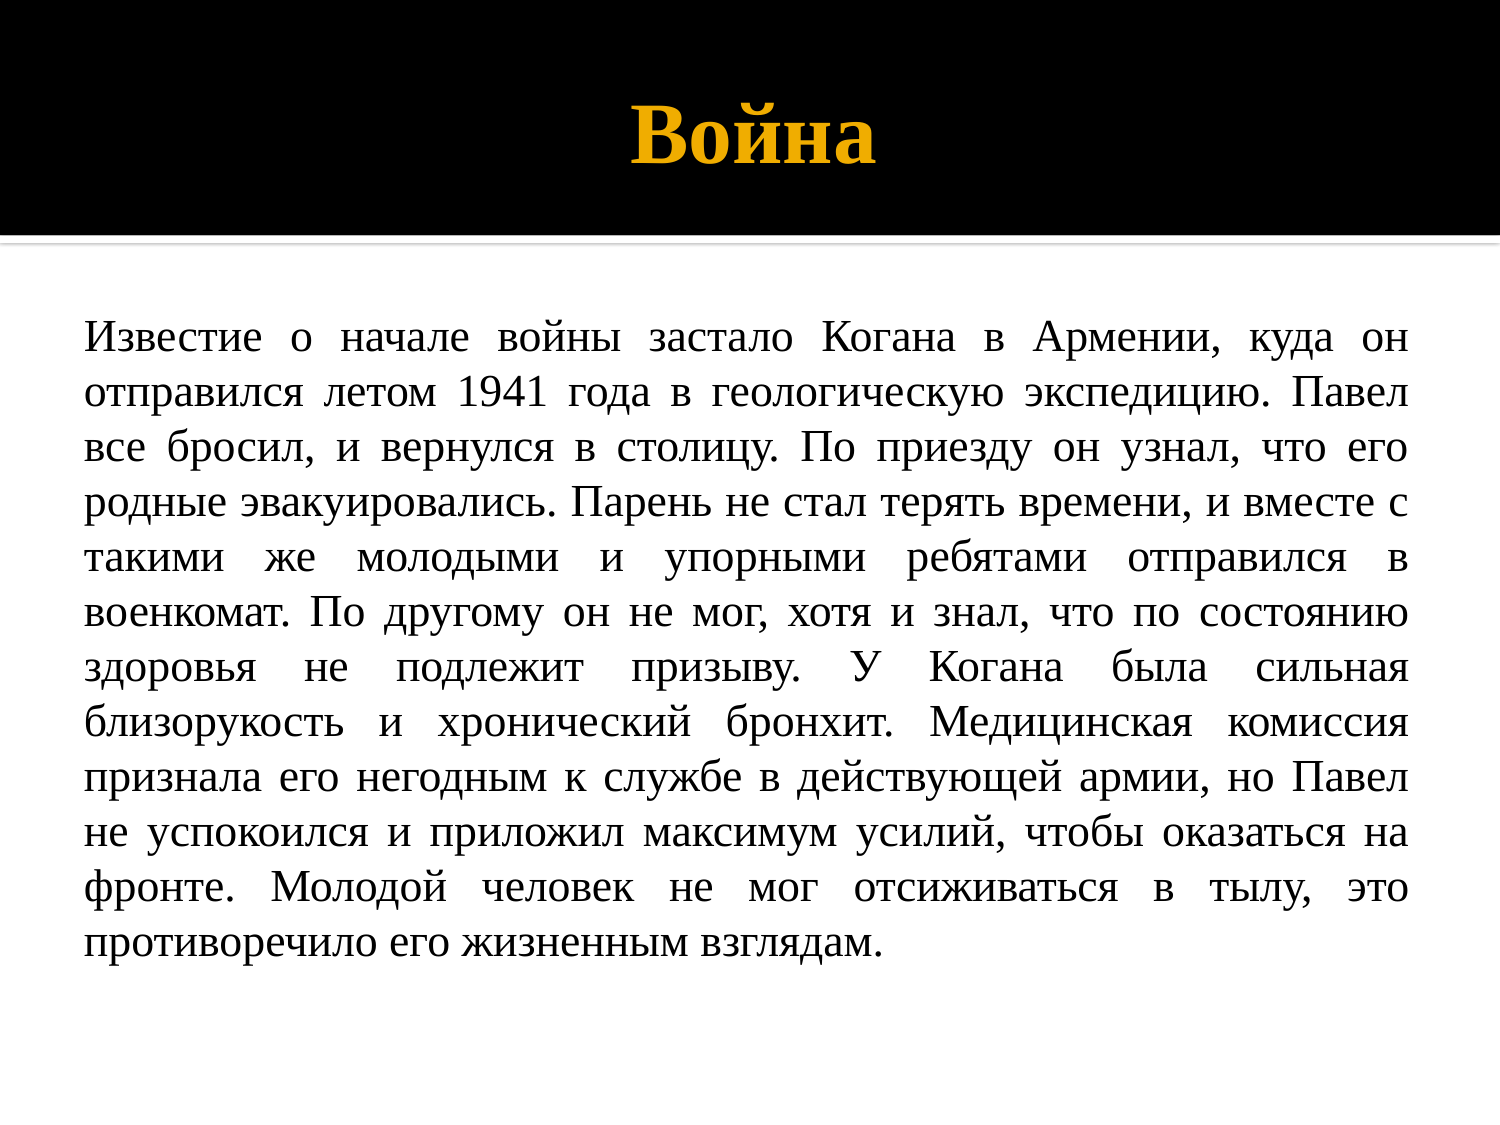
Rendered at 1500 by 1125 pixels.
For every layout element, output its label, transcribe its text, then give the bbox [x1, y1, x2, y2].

title Война [75, 25, 1425, 231]
list Известие о начале войны застало Когана в Армении, куда он отправился летом 1941 года в геологическую экспедицию. Павел все бросил, и вернулся в столицу. По приезду он узнал, что его родные эвакуировались. Парень не стал терять времени, и вместе с такими же молодыми и упорными ребятами отправился в военкомат. По другому он не мог, хотя и знал, что по состоянию здоровья не подлежит призыву. У Когана была сильная близорукость и хронический бронхит. Медицинская комиссия признала его негодным к службе в действующей армии, но Павел не успокоился и приложил максимум усилий, чтобы оказаться на фронте. Молодой человек не мог отсиживаться в тылу, это противоречило его жизненным взглядам. [75, 291, 1425, 1050]
